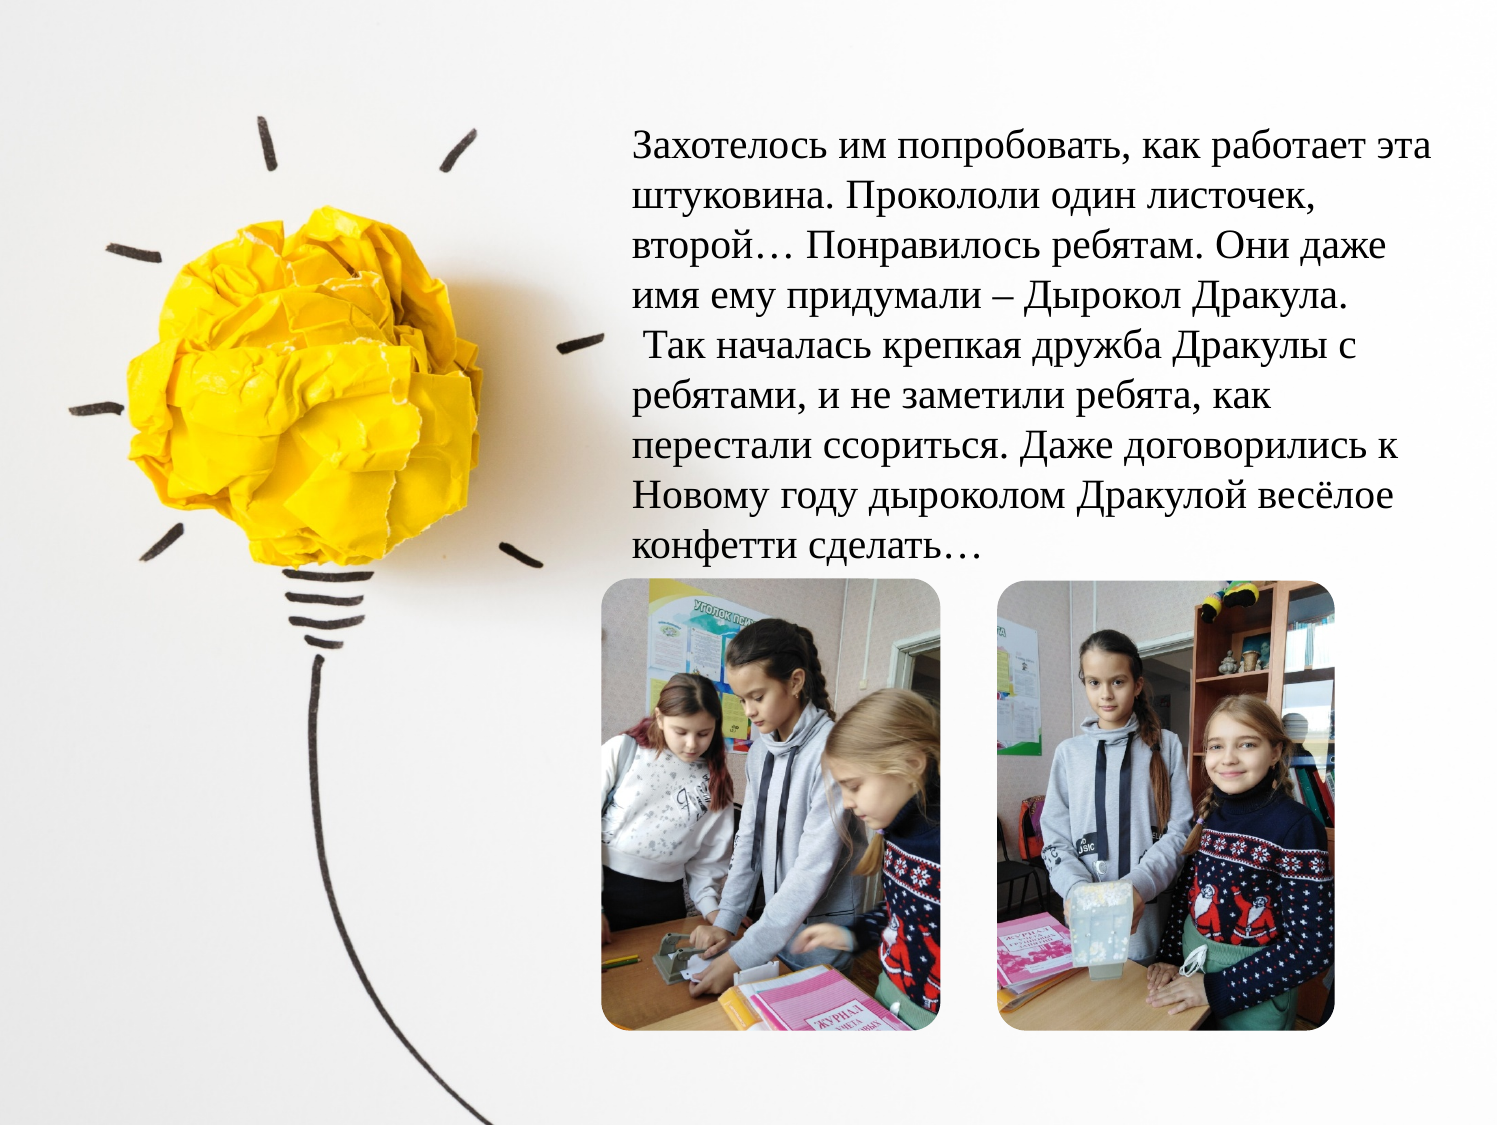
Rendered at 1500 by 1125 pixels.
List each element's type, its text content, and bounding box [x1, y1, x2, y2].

text_box Захотелось им попробовать, как работает эта штуковина. Прокололи один листочек, второй… Понравилось ребятам. Они даже имя ему придумали – Дырокол Дракула. Так началась крепкая дружба Дракулы с ребятами, и не заметили ребята, как перестали ссориться. Даже договорились к Новому году дыроколом Дракулой весёлое конфетти сделать… [617, 109, 1451, 575]
picture [0, 0, 1497, 1125]
